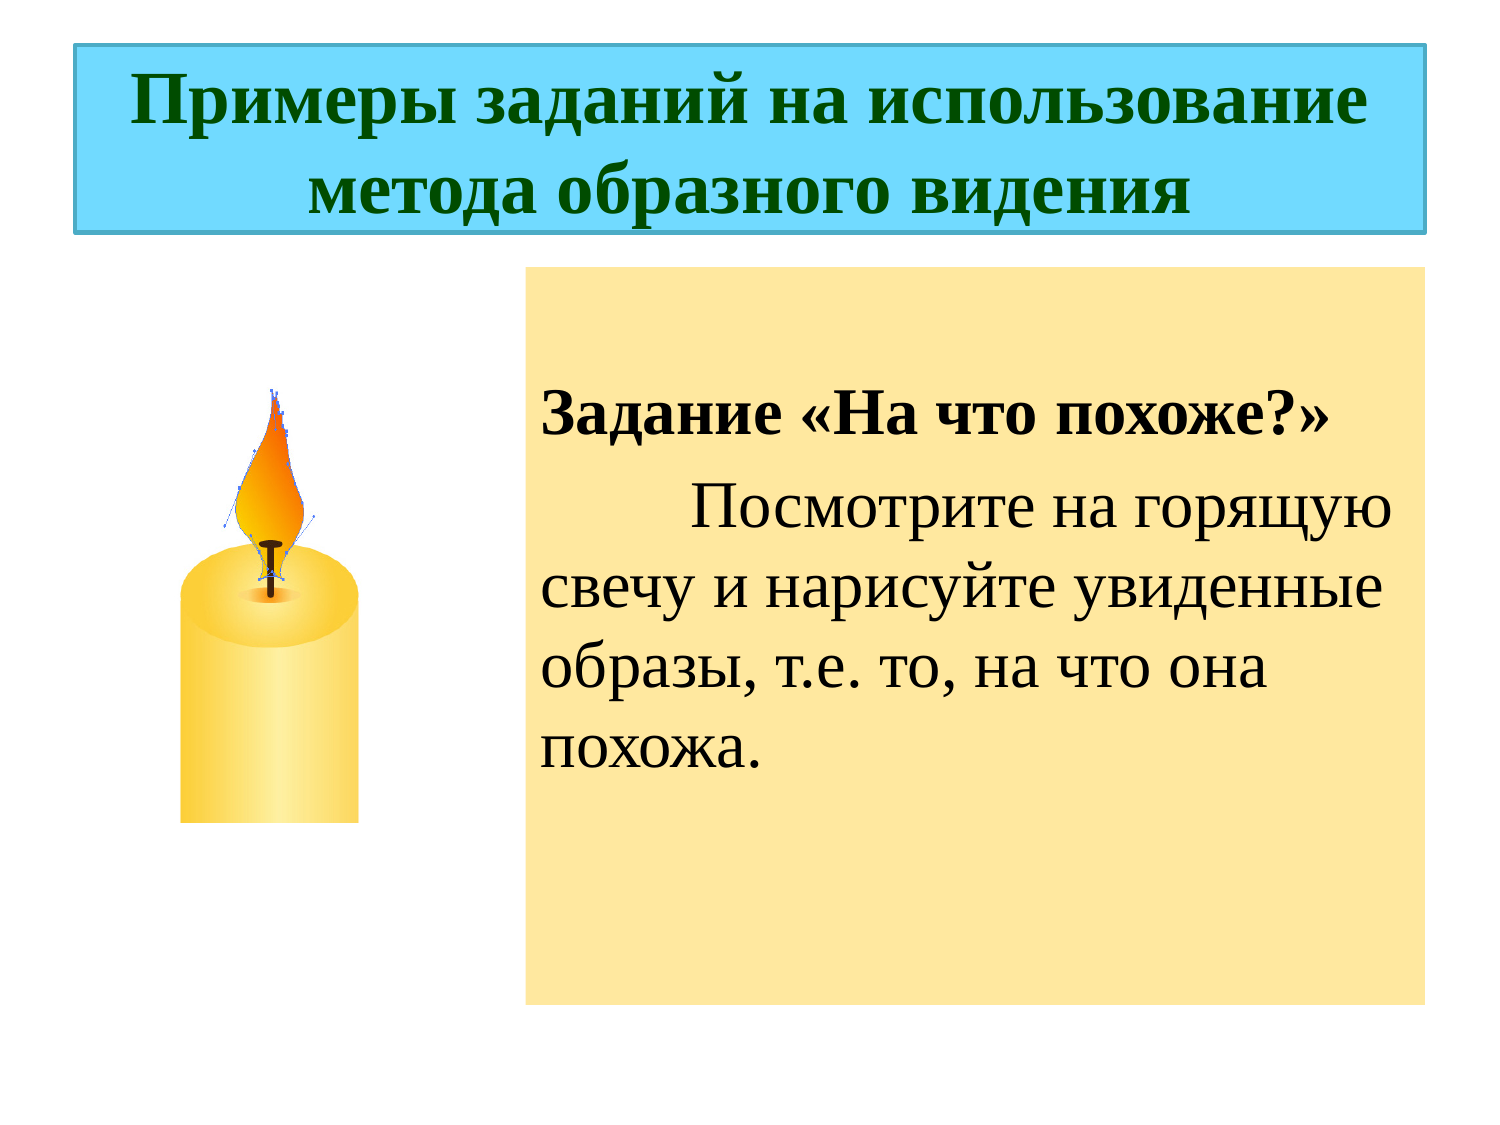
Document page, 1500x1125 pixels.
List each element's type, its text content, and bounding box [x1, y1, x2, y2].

picture [64, 373, 455, 823]
title Примеры заданий на использование метода образного видения [73, 43, 1427, 235]
list Задание «На что похоже?» Посмотрите на горящую свечу и нарисуйте увиденные образы, т.е. то, на что она похожа. [525, 267, 1425, 1005]
